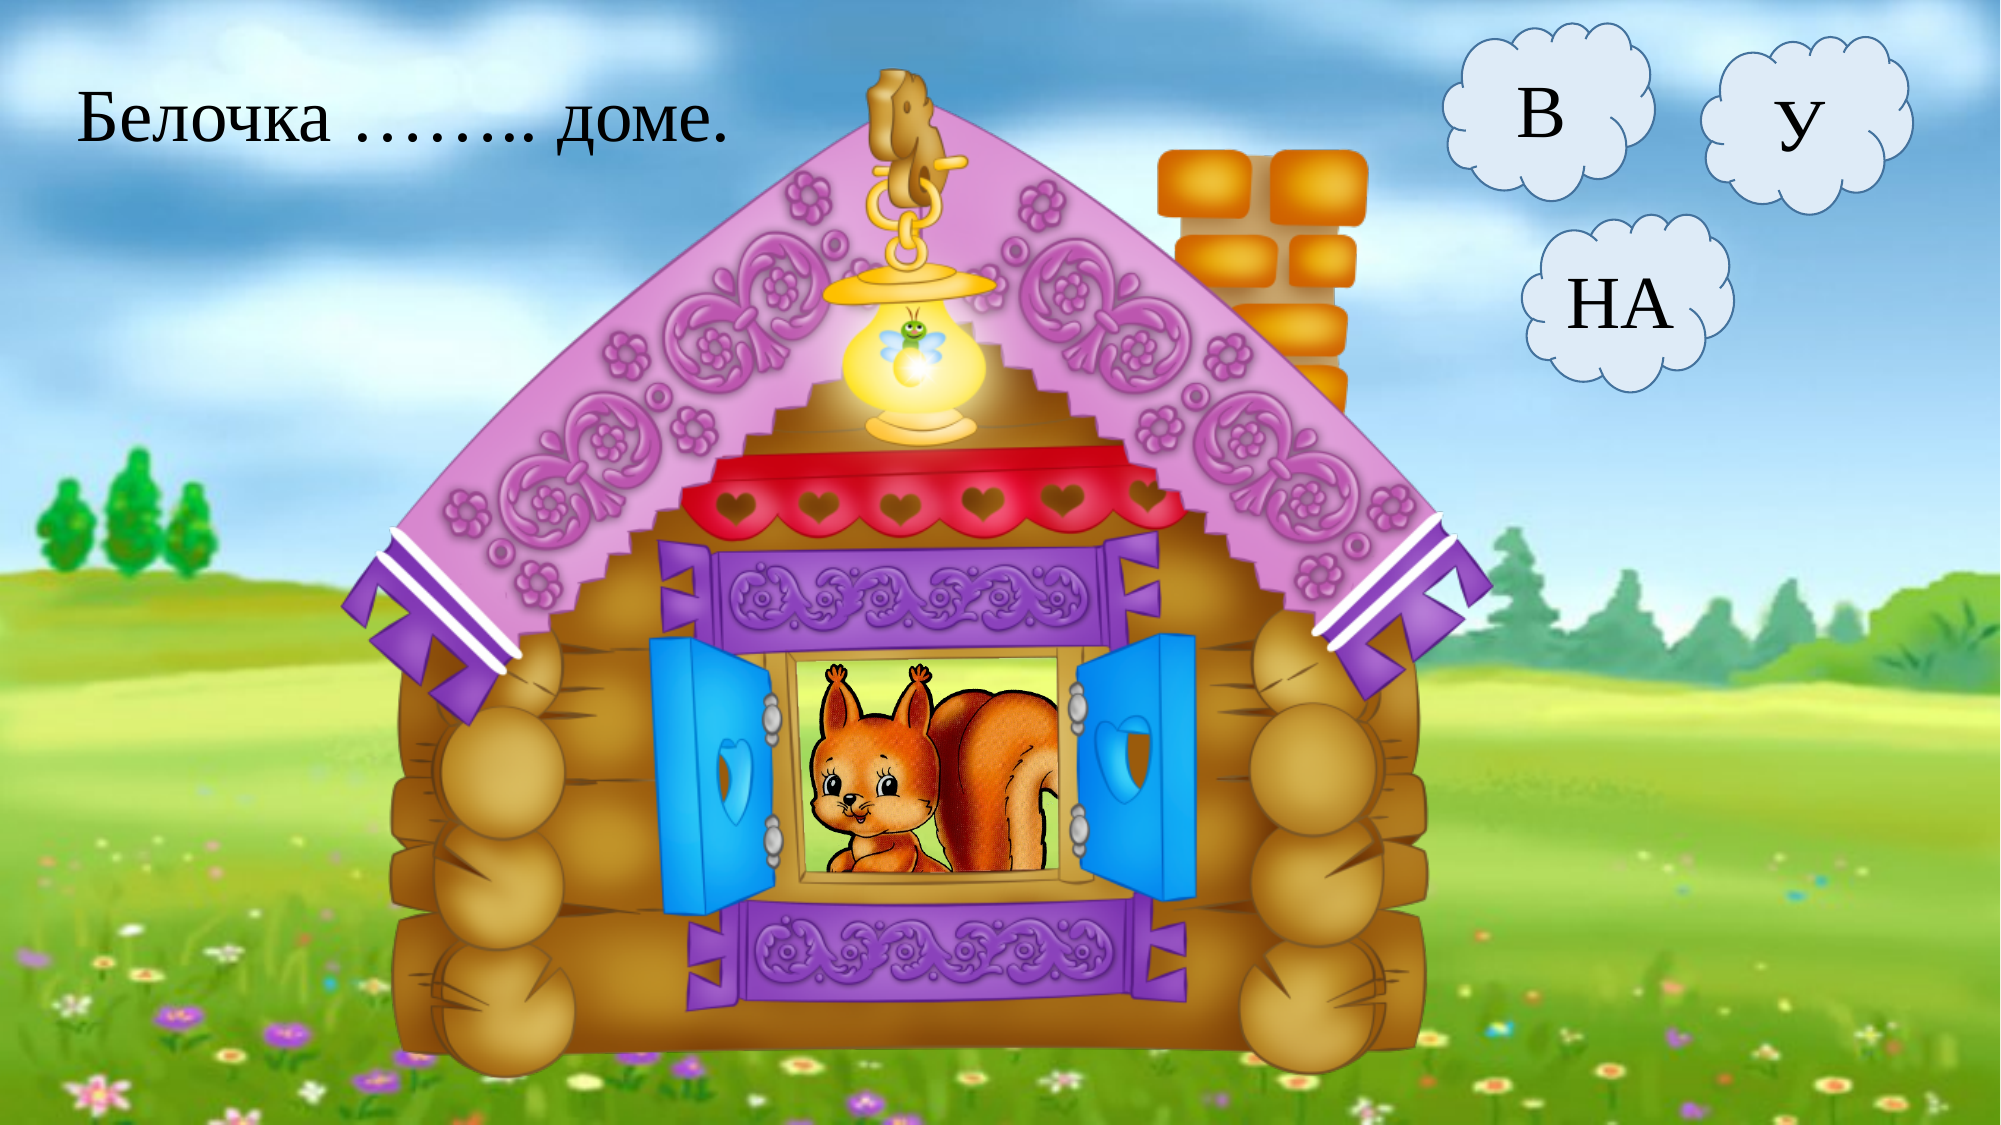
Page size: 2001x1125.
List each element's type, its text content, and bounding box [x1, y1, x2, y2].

text_box НА [1520, 213, 1736, 394]
text_box В [1496, 22, 1657, 203]
text_box Белочка …….. доме. [62, 58, 324, 164]
picture [0, 0, 2001, 1125]
text_box У [1699, 35, 1915, 216]
